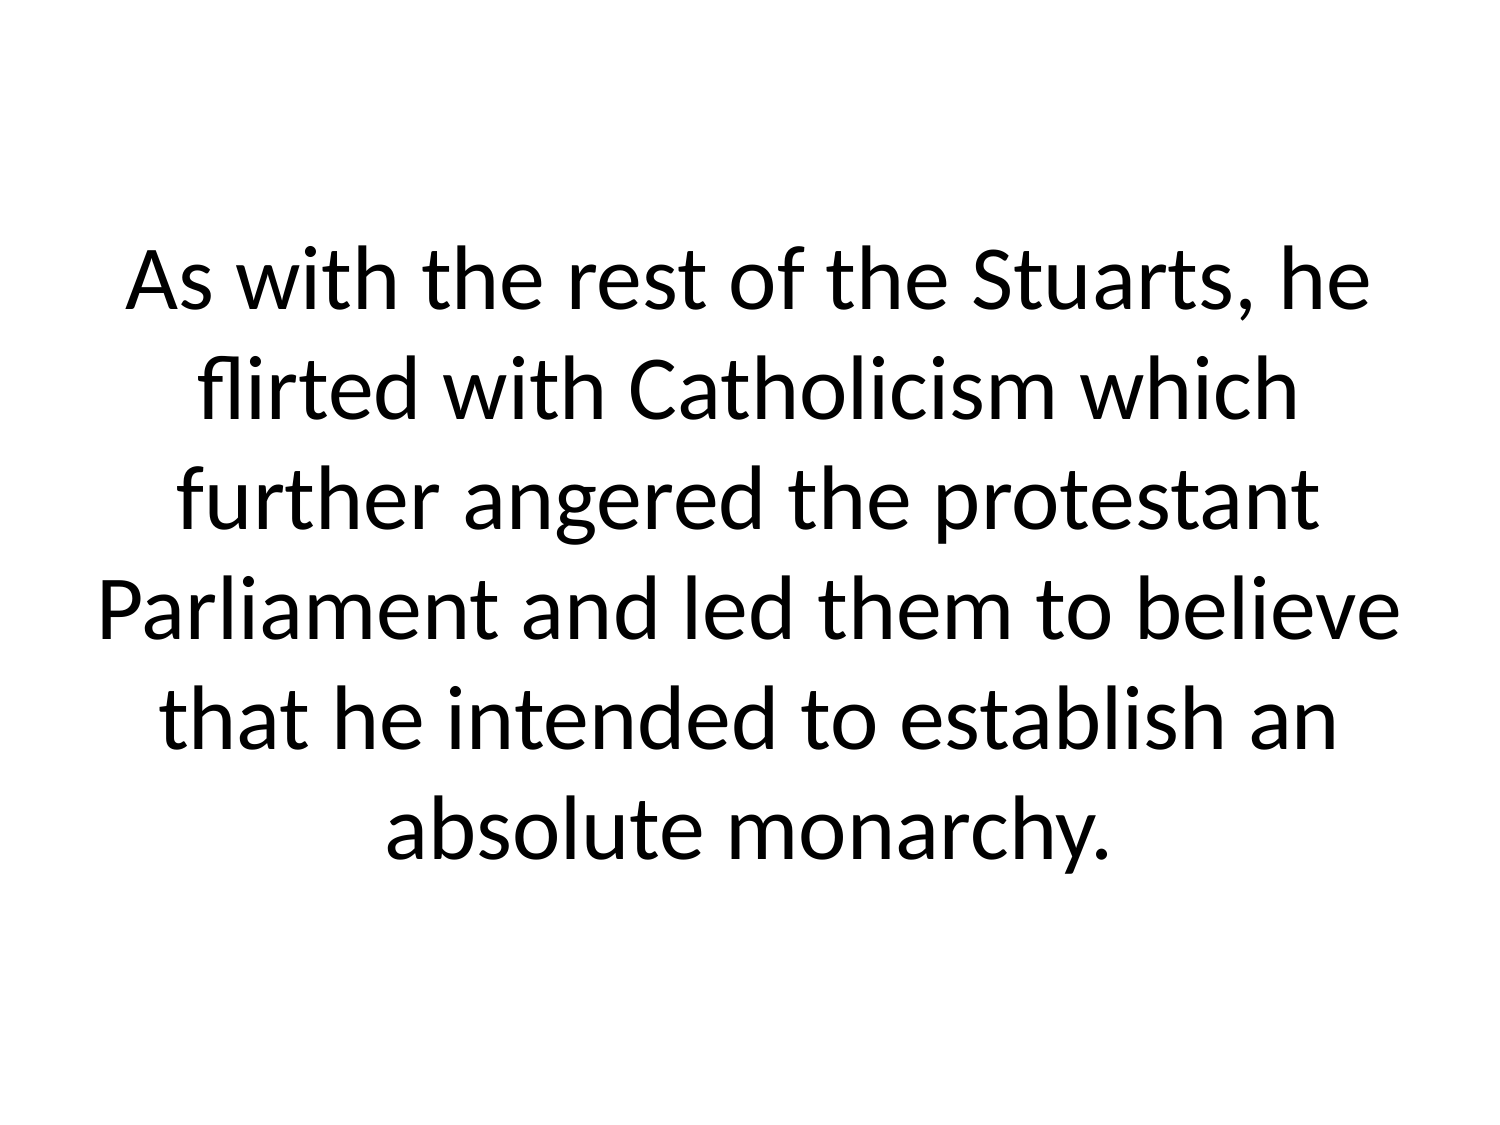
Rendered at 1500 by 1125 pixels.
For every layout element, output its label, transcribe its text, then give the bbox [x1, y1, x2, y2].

title As with the rest of the Stuarts, he flirted with Catholicism which further angered the protestant Parliament and led them to believe that he intended to establish an absolute monarchy. [74, 44, 1426, 1051]
